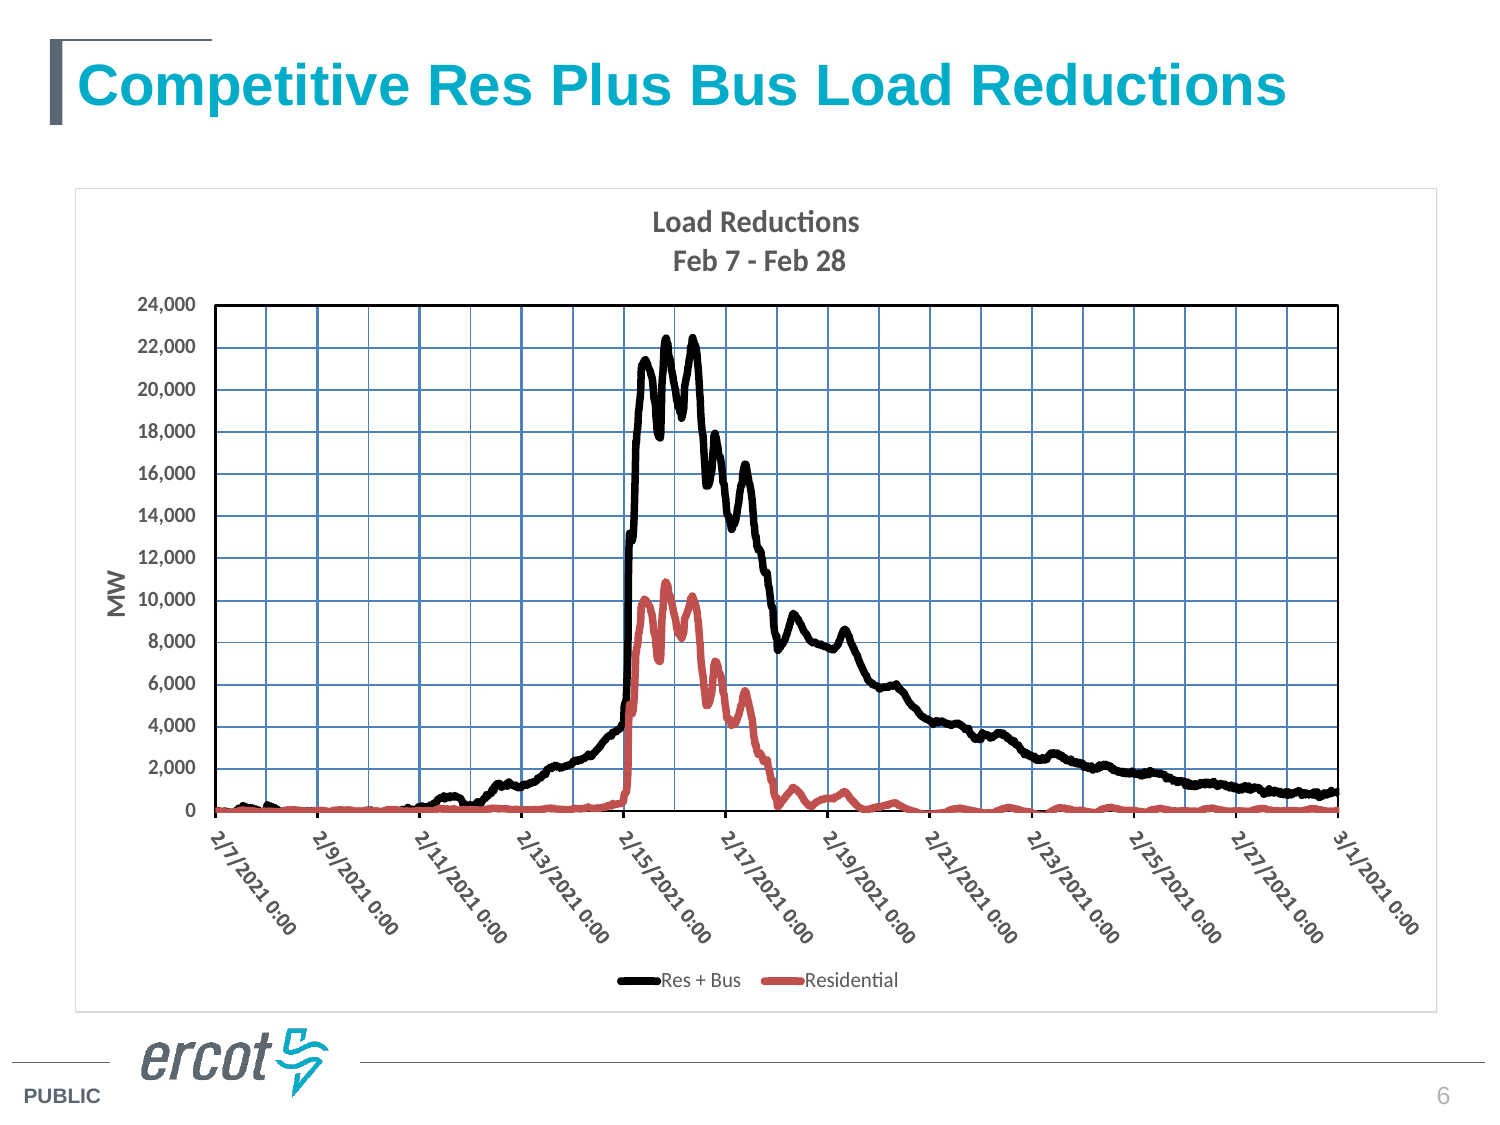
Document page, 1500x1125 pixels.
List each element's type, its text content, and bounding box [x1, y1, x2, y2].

picture [137, 1024, 332, 1100]
picture [74, 187, 1438, 1013]
slide_number 6 [1400, 1076, 1488, 1113]
title Competitive Res Plus Bus Load Reductions [62, 39, 1450, 125]
